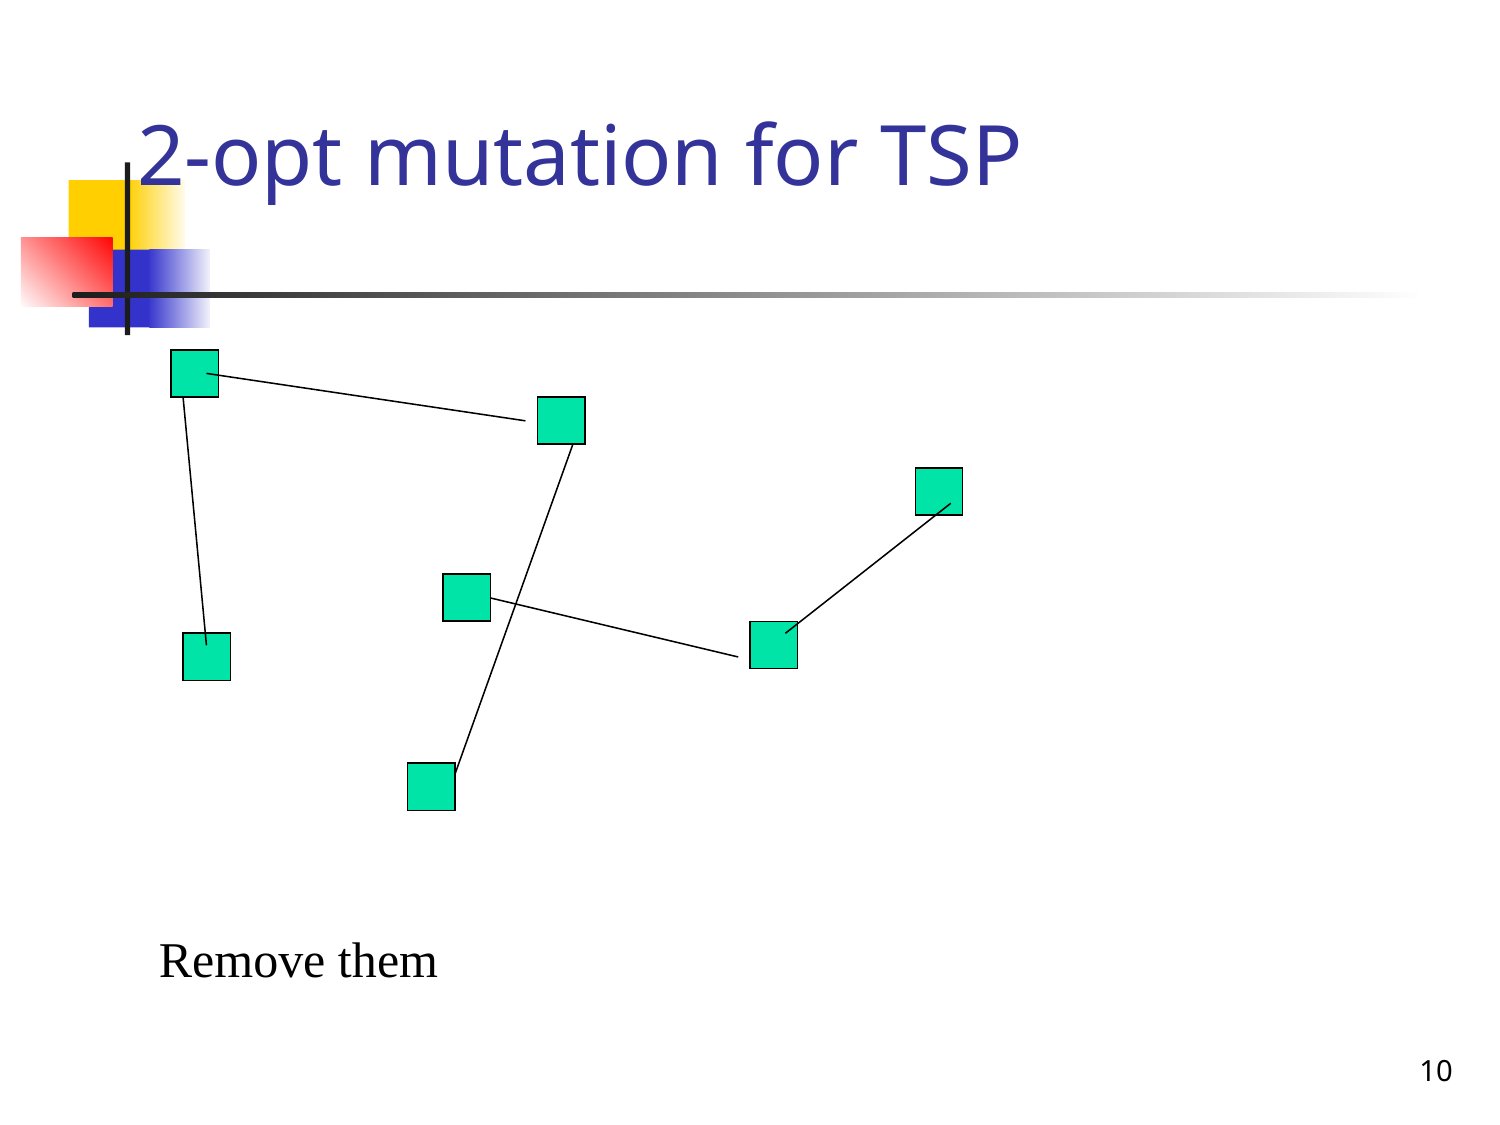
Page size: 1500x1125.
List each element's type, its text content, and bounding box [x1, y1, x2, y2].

title 2-opt mutation for TSP [100, 66, 1376, 211]
text_box [537, 397, 585, 445]
text_box [407, 763, 455, 811]
text_box [183, 633, 231, 681]
text_box Remove them [144, 920, 454, 995]
text_box [171, 349, 219, 398]
slide_number 10 [1154, 1023, 1468, 1100]
text_box [915, 467, 963, 515]
text_box [442, 574, 491, 622]
text_box [750, 621, 798, 669]
